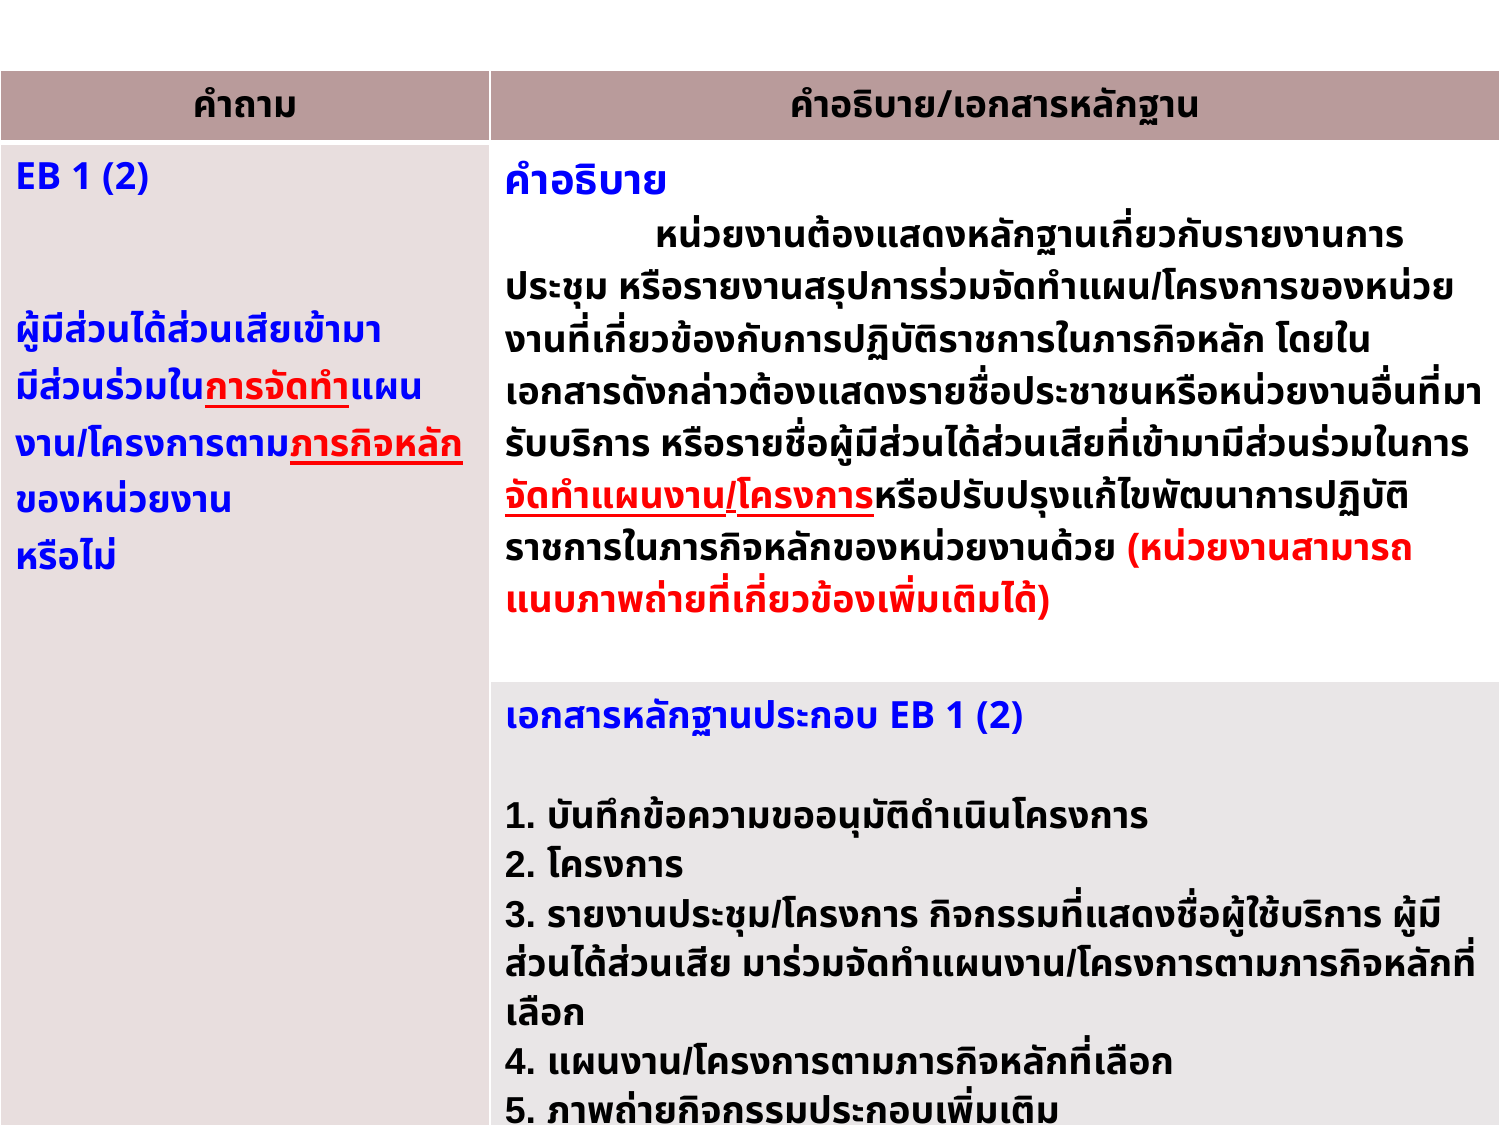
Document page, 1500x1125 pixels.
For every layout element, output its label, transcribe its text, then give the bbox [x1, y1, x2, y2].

table_cell EB 1 (2) ผู้มีส่วนได้ส่วนเสียเข้ามา มีส่วนร่วมในการจัดทำแผนงาน/โครงการตามภารกิจหลักของหน่วยงาน หรือไม่ [1, 145, 489, 1125]
table_header คำอธิบาย/เอกสารหลักฐาน [491, 71, 1499, 140]
table_cell คำอธิบาย หน่วยงานต้องแสดงหลักฐานเกี่ยวกับรายงานการประชุม หรือรายงานสรุปการร่วมจัดทำแผน/โครงการของหน่วยงานที่เกี่ยวข้องกับการปฏิบัติราชการในภารกิจหลัก โดยในเอกสารดังกล่าวต้องแสดงรายชื่อประชาชนหรือหน่วยงานอื่นที่มารับบริการ หรือรายชื่อผู้มีส่วนได้ส่วนเสียที่เข้ามามีส่วนร่วมในการจัดทำแผนงาน/โครงการหรือปรับปรุงแก้ไขพัฒนาการปฏิบัติราชการในภารกิจหลักของหน่วยงานด้วย (หน่วยงานสามารถแนบภาพถ่ายที่เกี่ยวข้องเพิ่มเติมได้) [491, 145, 1499, 680]
table_cell เอกสารหลักฐานประกอบ EB 1 (2) 1. บันทึกข้อความขออนุมัติดำเนินโครงการ 2. โครงการ 3. รายงานประชุม/โครงการ กิจกรรมที่แสดงชื่อผู้ใช้บริการ ผู้มีส่วนได้ส่วนเสีย มาร่วมจัดทำแผนงาน/โครงการตามภารกิจหลักที่เลือก 4. แผนงาน/โครงการตามภารกิจหลักที่เลือก 5. ภาพถ่ายกิจกรรมประกอบเพิ่มเติม [491, 682, 1499, 1125]
table_header คำถาม [1, 71, 489, 140]
